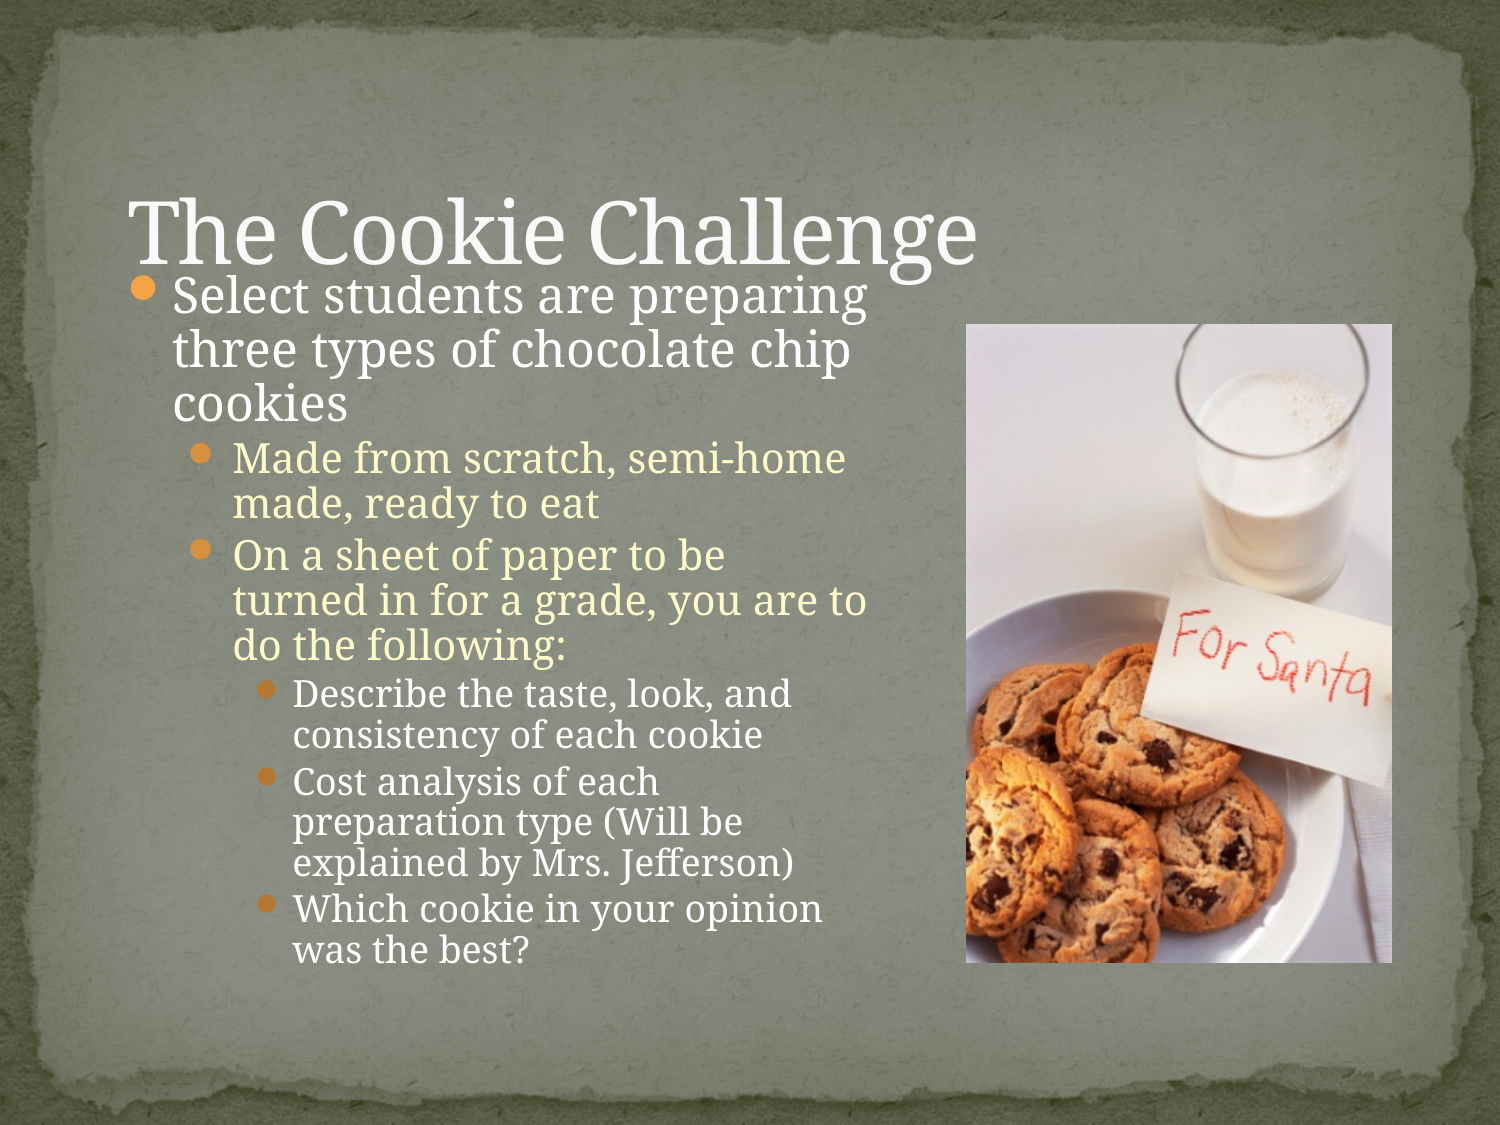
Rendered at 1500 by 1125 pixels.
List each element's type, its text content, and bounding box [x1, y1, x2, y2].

title The Cookie Challenge [112, 49, 1388, 290]
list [968, 326, 1391, 962]
list Select students are preparing three types of chocolate chip cookies Made from scratch, semi-home made, ready to eat On a sheet of paper to be turned in for a grade, you are to do the following: Describe the taste, look, and consistency of each cookie Cost analysis of each preparation type (Will be explained by Mrs. Jefferson) Which cookie in your opinion was the best? [112, 262, 888, 1100]
